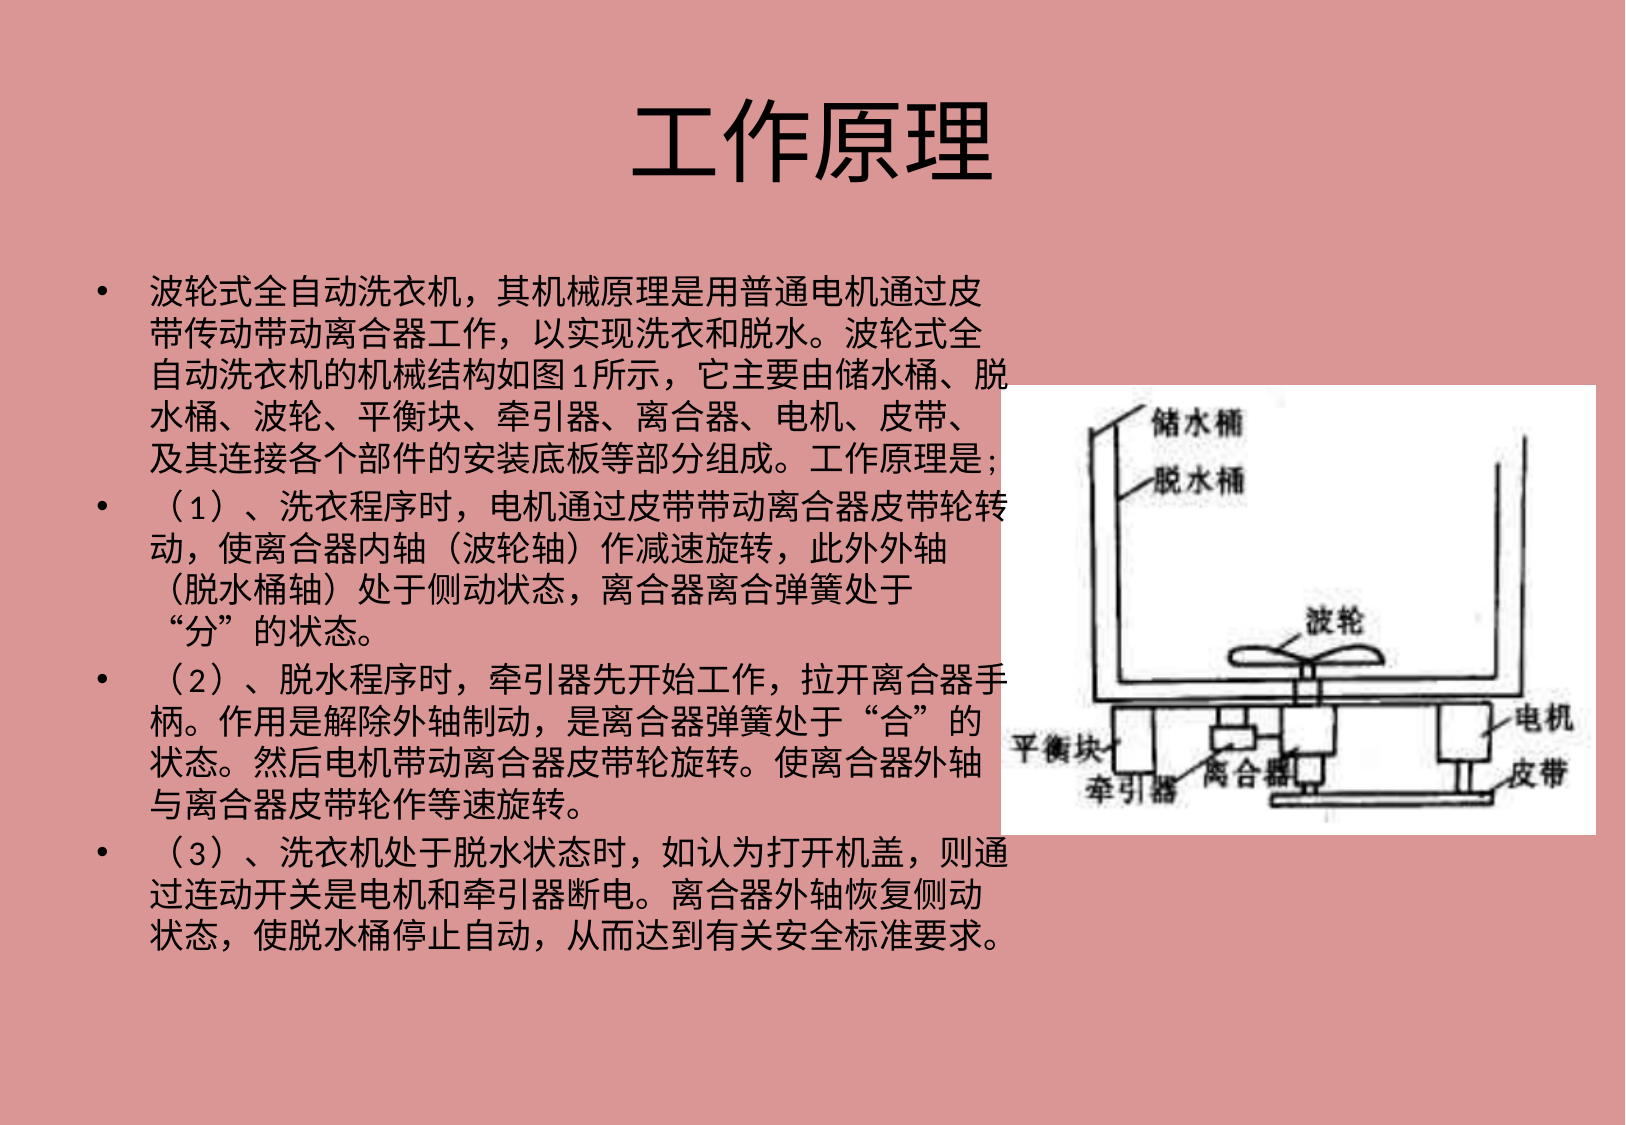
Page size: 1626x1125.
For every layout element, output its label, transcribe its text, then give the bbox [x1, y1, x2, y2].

picture [1001, 385, 1596, 835]
list 波轮式全自动洗衣机，其机械原理是用普通电机通过皮带传动带动离合器工作，以实现洗衣和脱水。波轮式全自动洗衣机的机械结构如图1所示，它主要由储水桶、脱水桶、波轮、平衡块、牵引器、离合器、电机、皮带、及其连接各个部件的安装底板等部分组成。工作原理是; （1）、洗衣程序时，电机通过皮带带动离合器皮带轮转动，使离合器内轴（波轮轴）作减速旋转，此外外轴（脱水桶轴）处于侧动状态，离合器离合弹簧处于“分”的状态。 （2）、脱水程序时，牵引器先开始工作，拉开离合器手柄。作用是解除外轴制动，是离合器弹簧处于“合”的状态。然后电机带动离合器皮带轮旋转。使离合器外轴与离合器皮带轮作等速旋转。 （3）、洗衣机处于脱水状态时，如认为打开机盖，则通过连动开关是电机和牵引器断电。离合器外轴恢复侧动状态，使脱水桶停止自动，从而达到有关安全标准要求。 [81, 262, 1026, 1005]
title 工作原理 [81, 45, 1544, 233]
